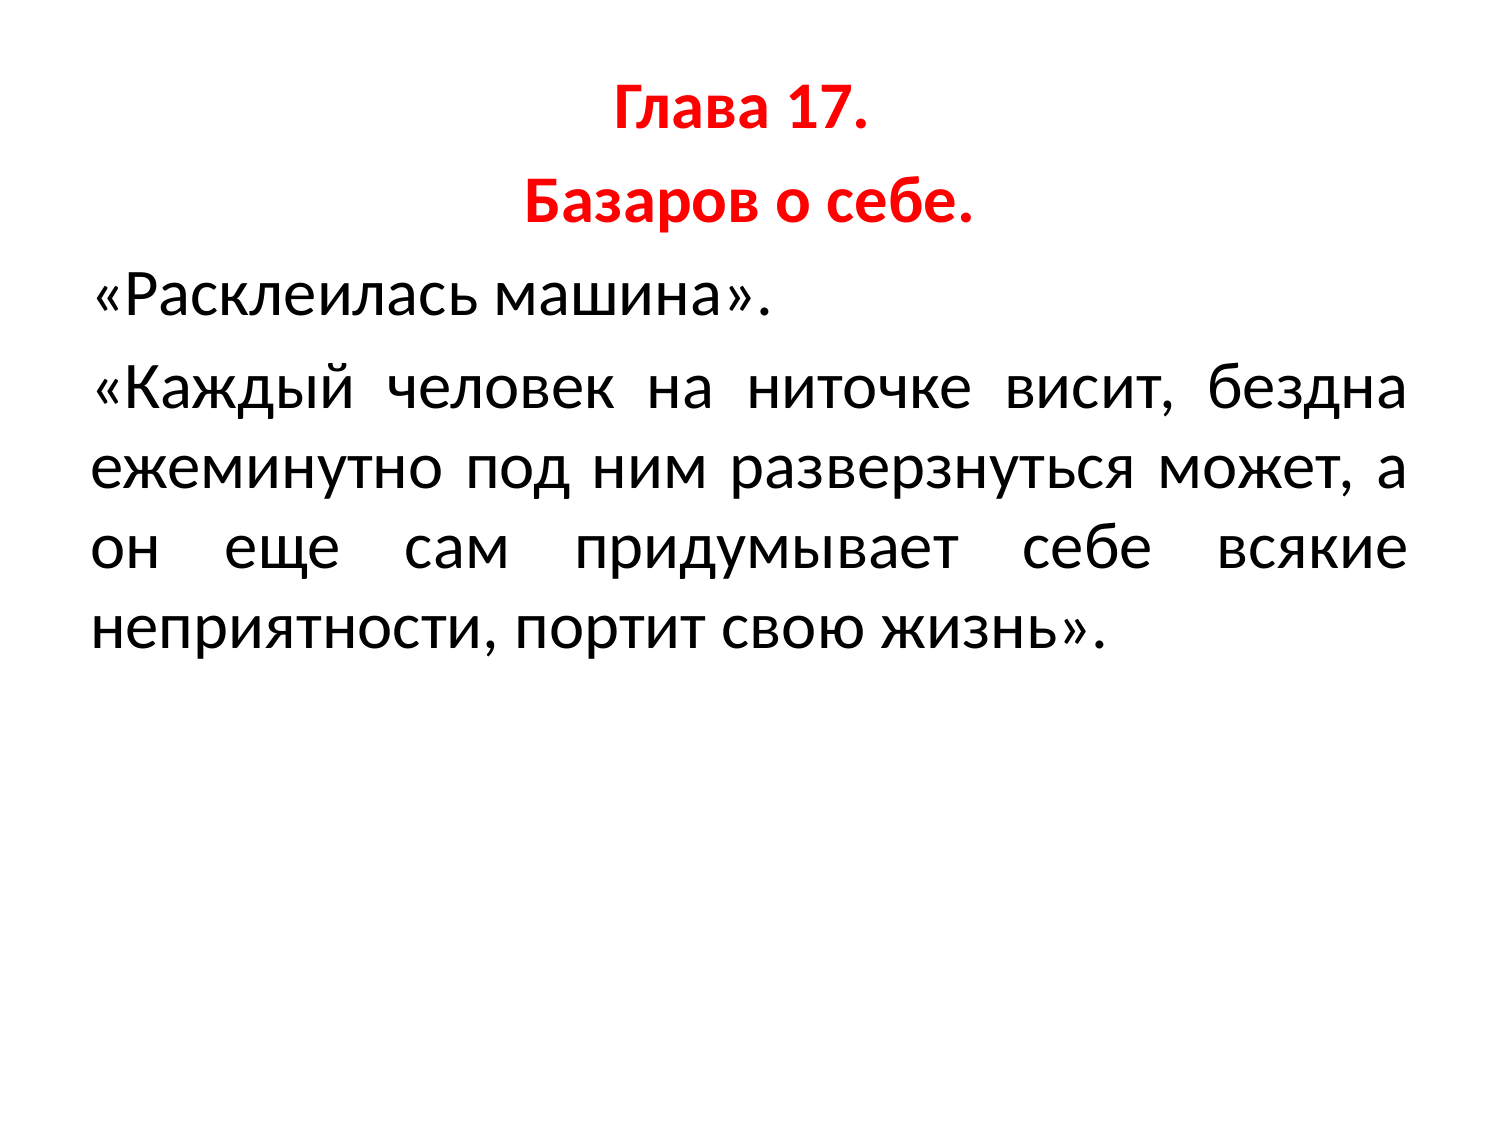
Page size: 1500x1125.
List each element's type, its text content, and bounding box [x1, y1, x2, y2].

list Глава 17. Базаров о себе. «Расклеилась машина». «Каждый человек на ниточке висит, бездна ежеминутно под ним разверзнуться может, а он еще сам придумывает себе всякие неприятности, портит свою жизнь». [75, 54, 1425, 1005]
